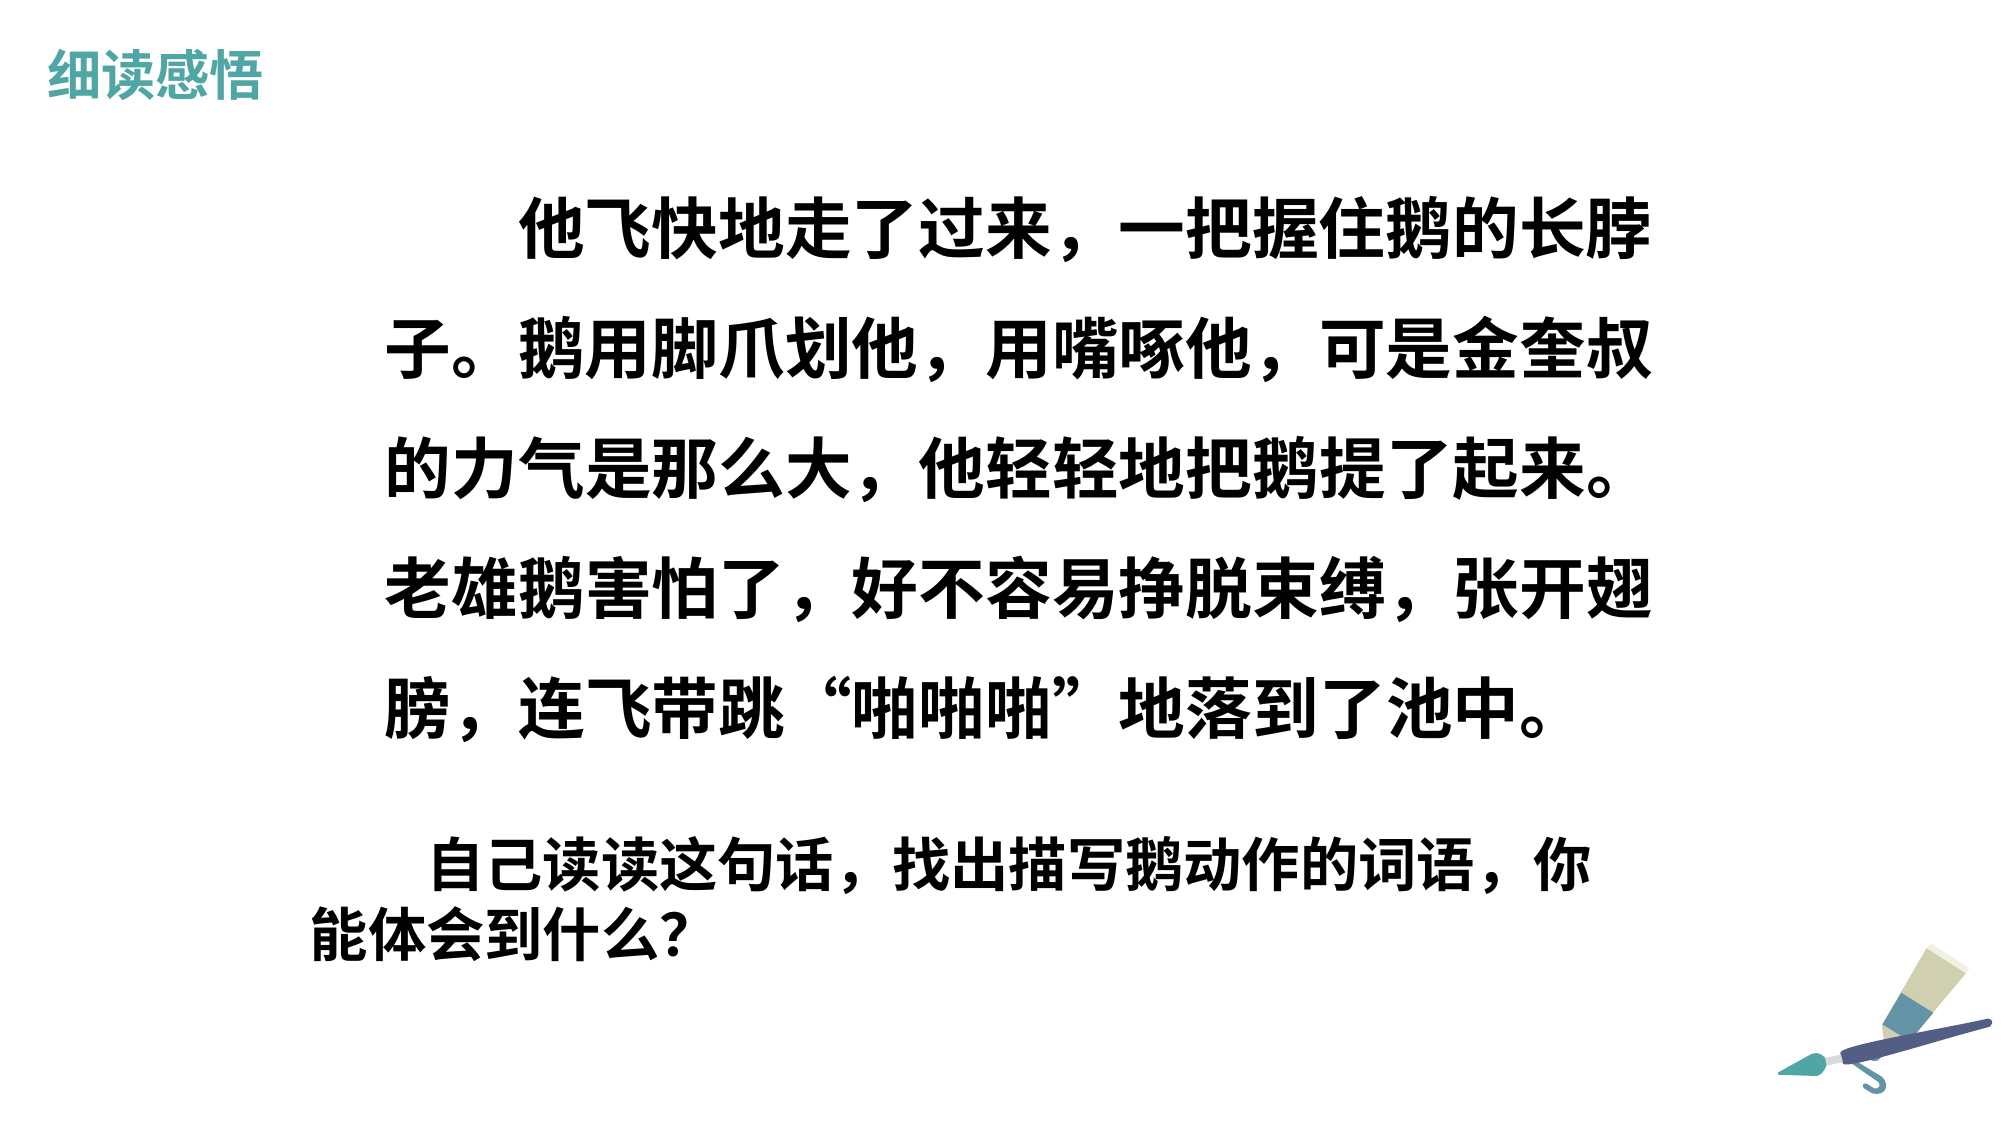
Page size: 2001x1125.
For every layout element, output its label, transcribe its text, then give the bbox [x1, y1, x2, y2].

text_box 细读感悟 [32, 33, 347, 114]
text_box 自己读读这句话，找出描写鹅动作的词语，你能体会到什么？ [295, 820, 1608, 976]
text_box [1811, 945, 1974, 1125]
text_box 他飞快地走了过来，一把握住鹅的长脖子。鹅用脚爪划他，用嘴啄他，可是金奎叔的力气是那么大，他轻轻地把鹅提了起来。老雄鹅害怕了，好不容易挣脱束缚，张开翅膀，连飞带跳“啪啪啪”地落到了池中。 [370, 139, 1733, 835]
